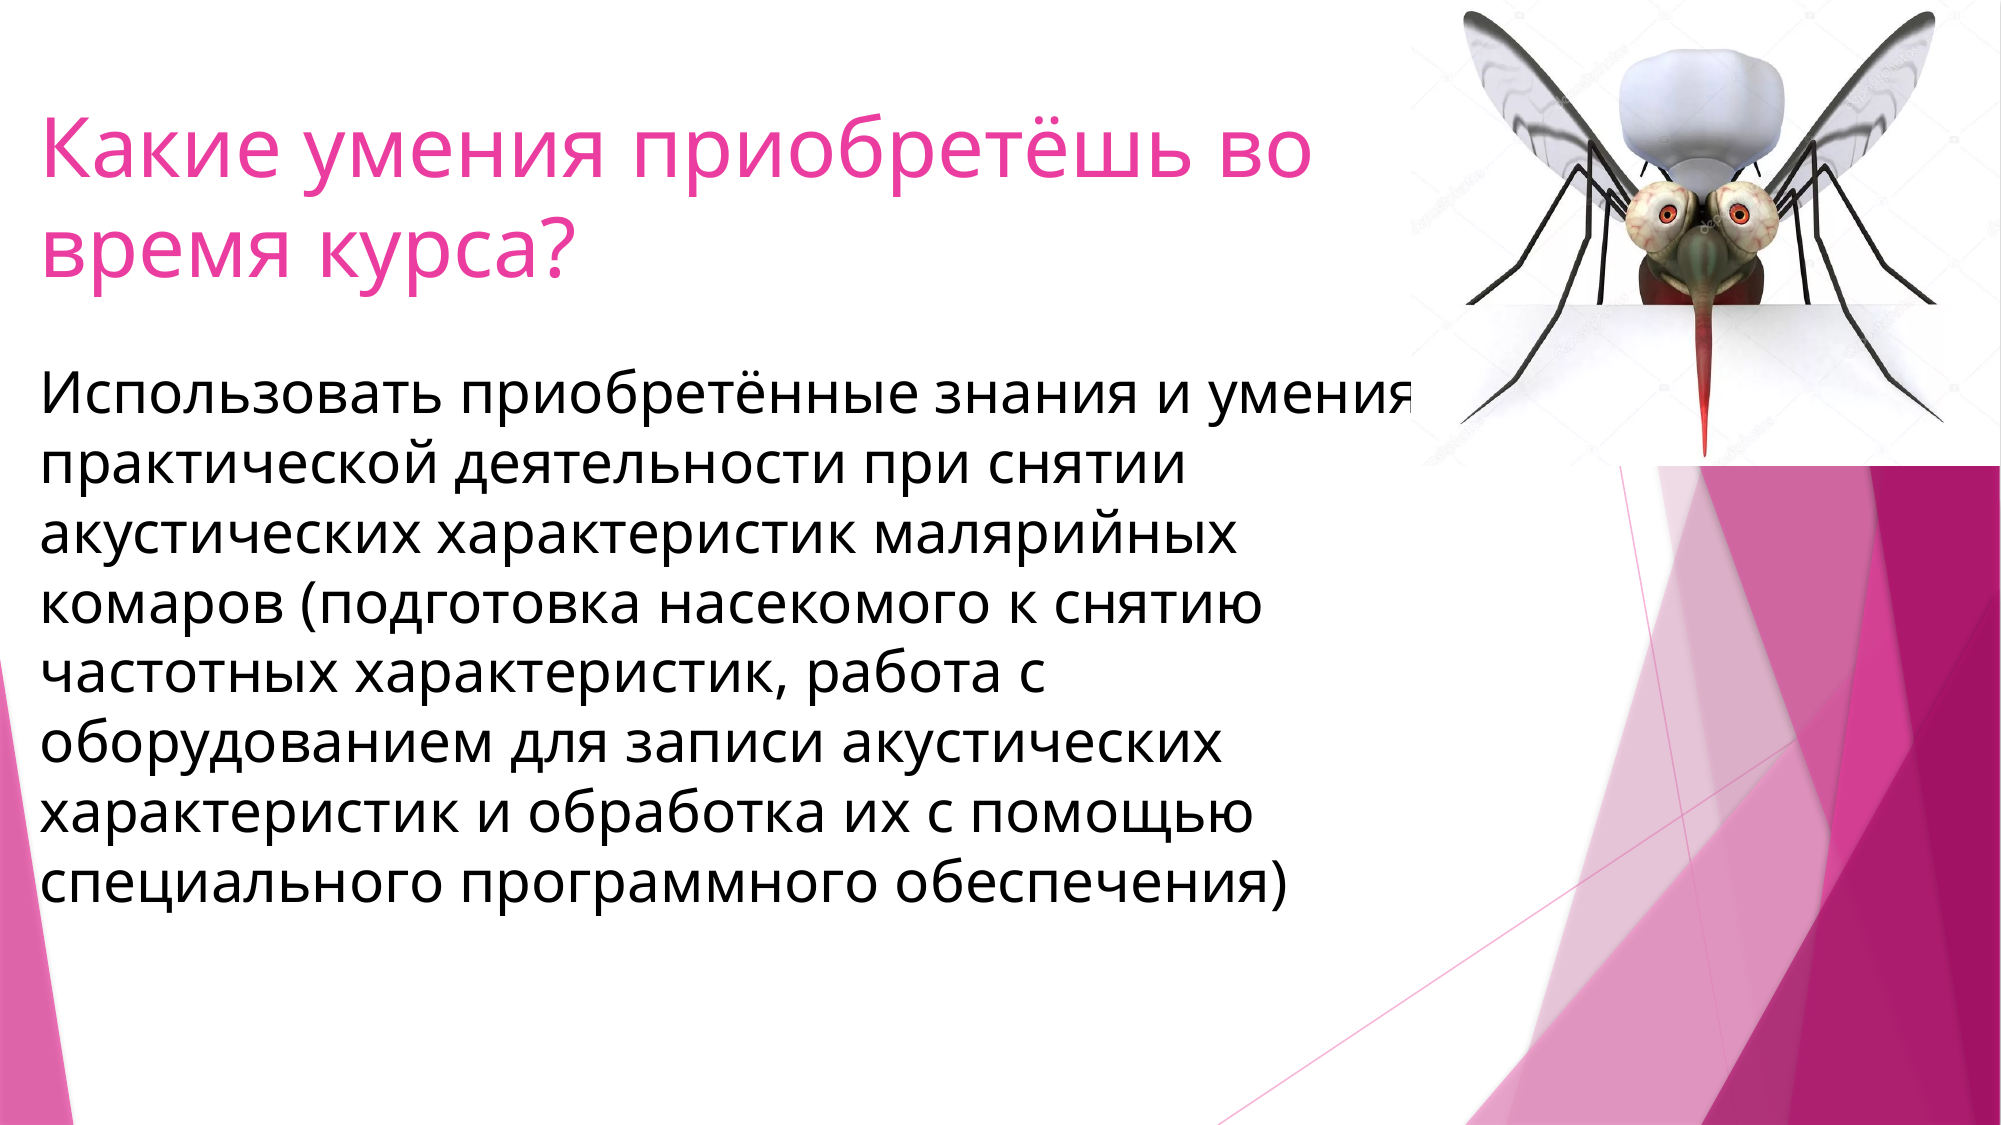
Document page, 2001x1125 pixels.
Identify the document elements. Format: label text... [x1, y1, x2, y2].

picture [1410, 0, 2000, 467]
list Использовать приобретённые знания и умения в практической деятельности при снятии акустических характеристик малярийных комаров (подготовка насекомого к снятию частотных характеристик, работа с оборудованием для записи акустических характеристик и обработка их с помощью специального программного обеспечения) [24, 347, 1507, 998]
title Какие умения приобретёшь во время курса? [24, 50, 1405, 302]
